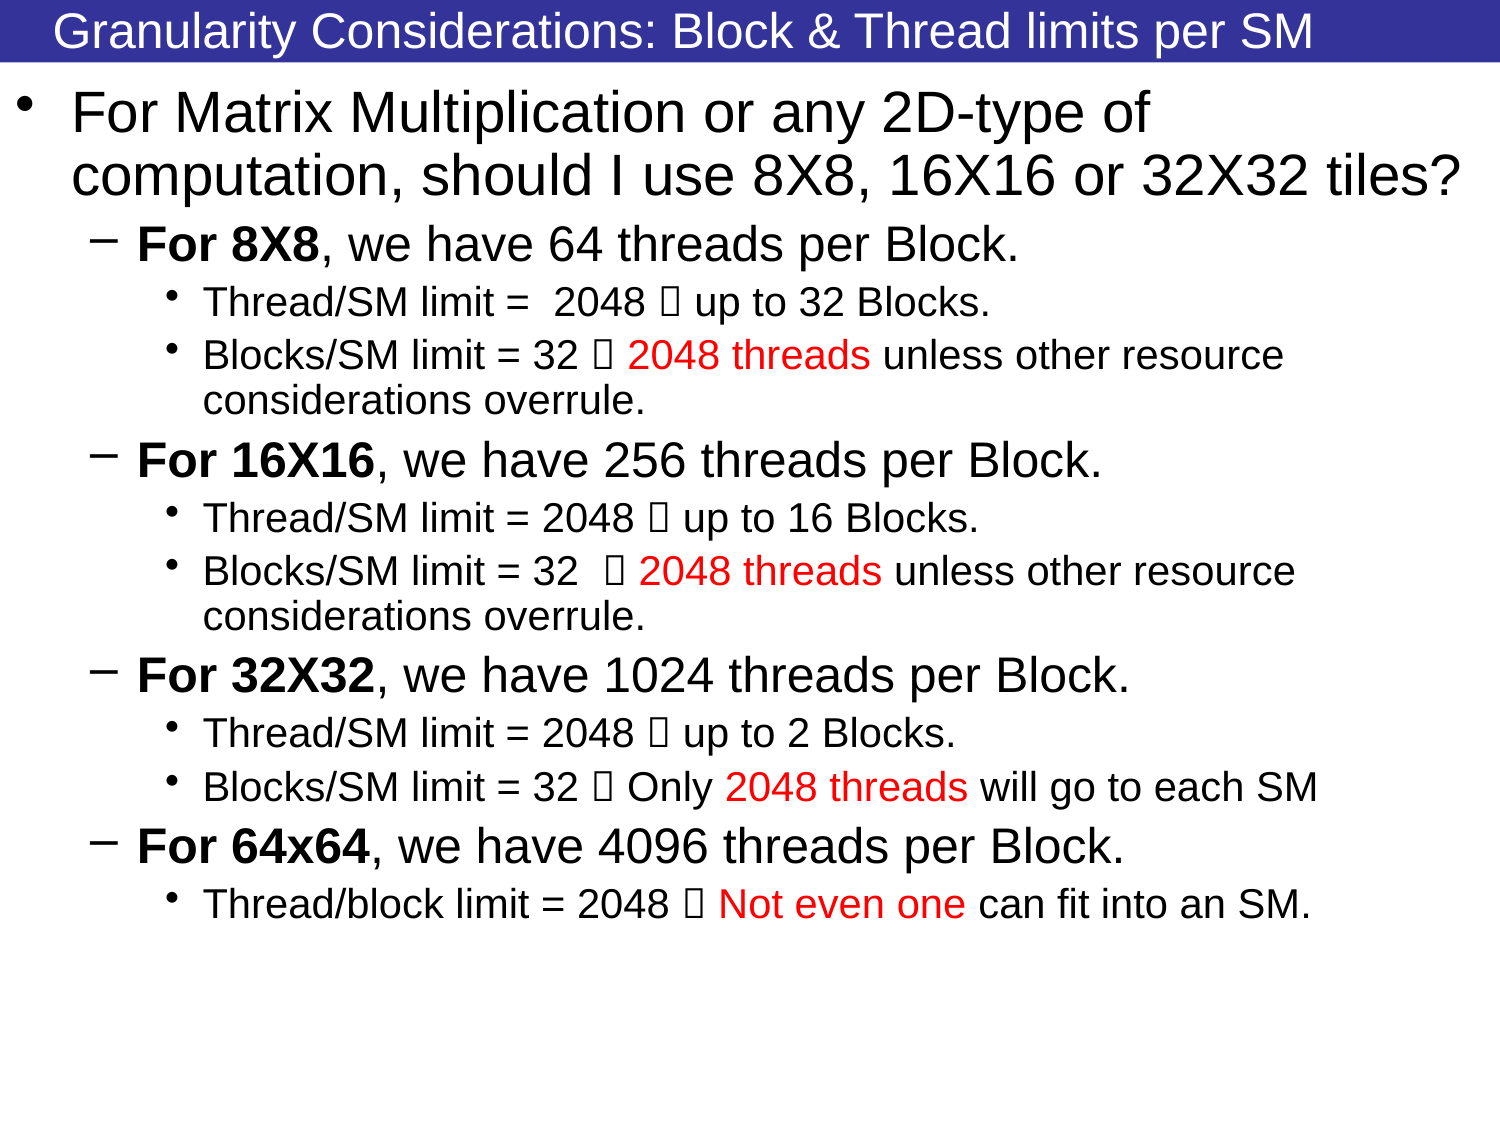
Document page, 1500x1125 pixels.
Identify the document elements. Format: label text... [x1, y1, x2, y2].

title Granularity Considerations: Block & Thread limits per SM [37, 7, 1426, 51]
list For Matrix Multiplication or any 2D-type of computation, should I use 8X8, 16X16 or 32X32 tiles? For 8X8, we have 64 threads per Block. Thread/SM limit = 2048  up to 32 Blocks. Blocks/SM limit = 32  2048 threads unless other resource considerations overrule. For 16X16, we have 256 threads per Block. Thread/SM limit = 2048  up to 16 Blocks. Blocks/SM limit = 32  2048 threads unless other resource considerations overrule. For 32X32, we have 1024 threads per Block. Thread/SM limit = 2048  up to 2 Blocks. Blocks/SM limit = 32  Only 2048 threads will go to each SM For 64x64, we have 4096 threads per Block. Thread/block limit = 2048  Not even one can fit into an SM. [0, 74, 1500, 1013]
